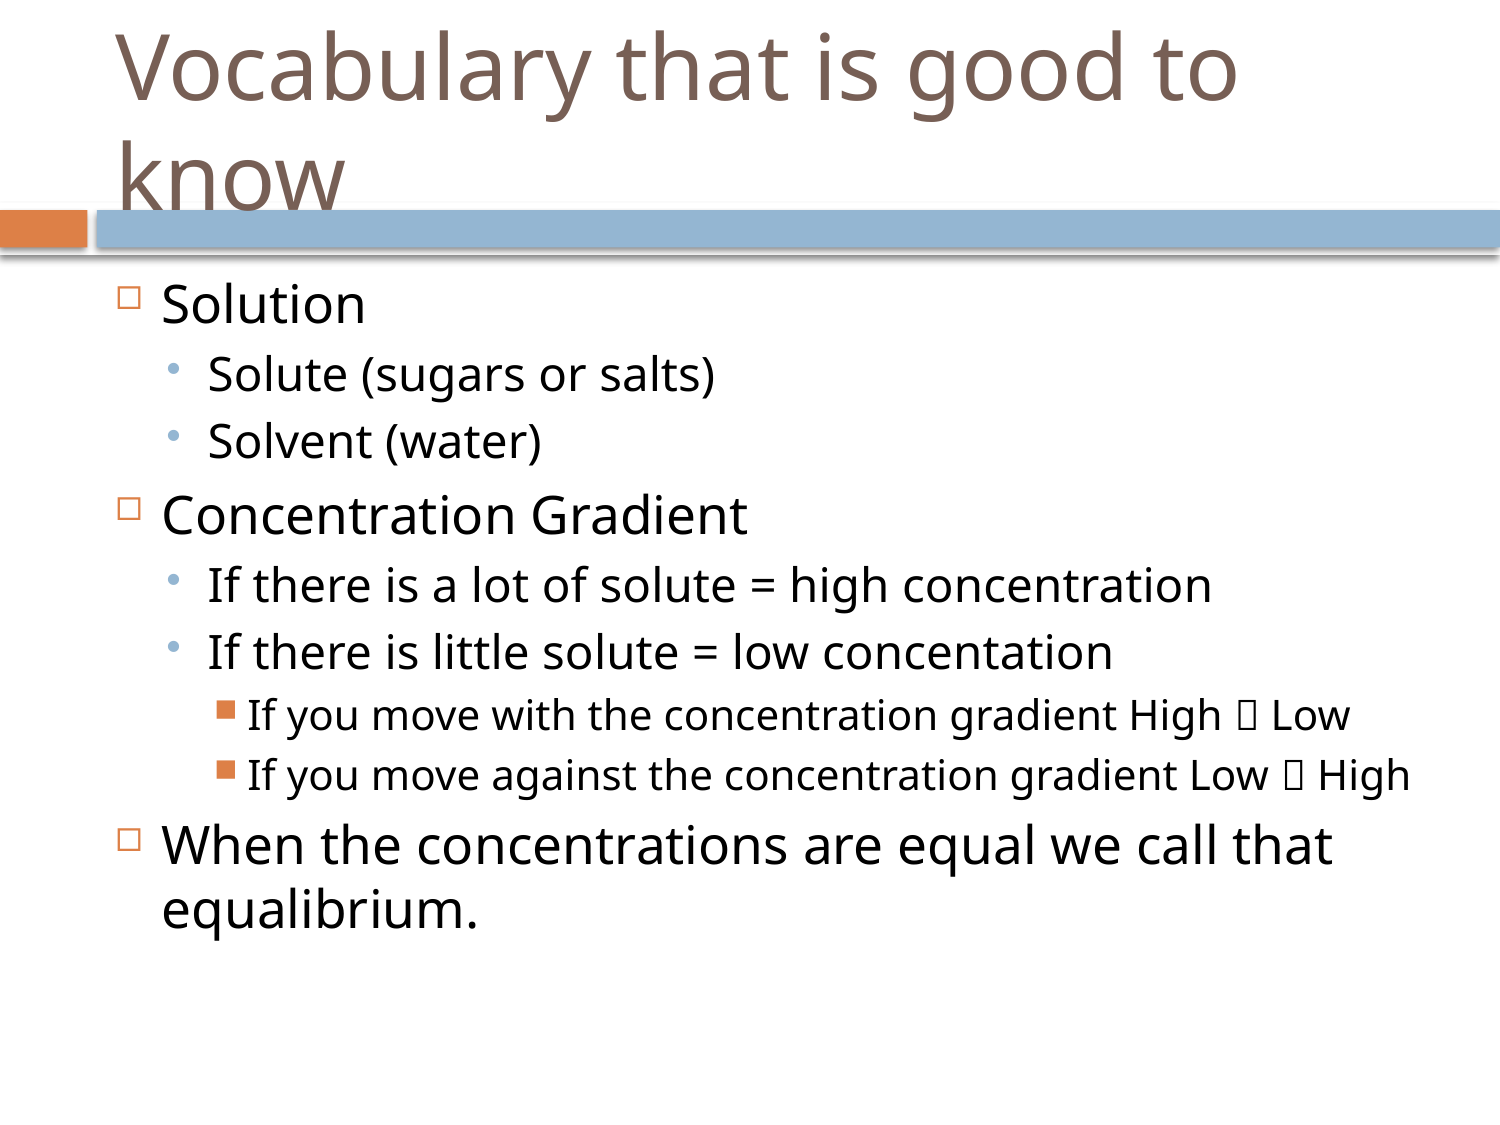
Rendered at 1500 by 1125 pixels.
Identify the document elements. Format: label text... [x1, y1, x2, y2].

list Solution Solute (sugars or salts) Solvent (water) Concentration Gradient If there is a lot of solute = high concentration If there is little solute = low concentation If you move with the concentration gradient High  Low If you move against the concentration gradient Low  High When the concentrations are equal we call that equalibrium. [100, 262, 1438, 1000]
title Vocabulary that is good to know [100, 37, 1438, 200]
